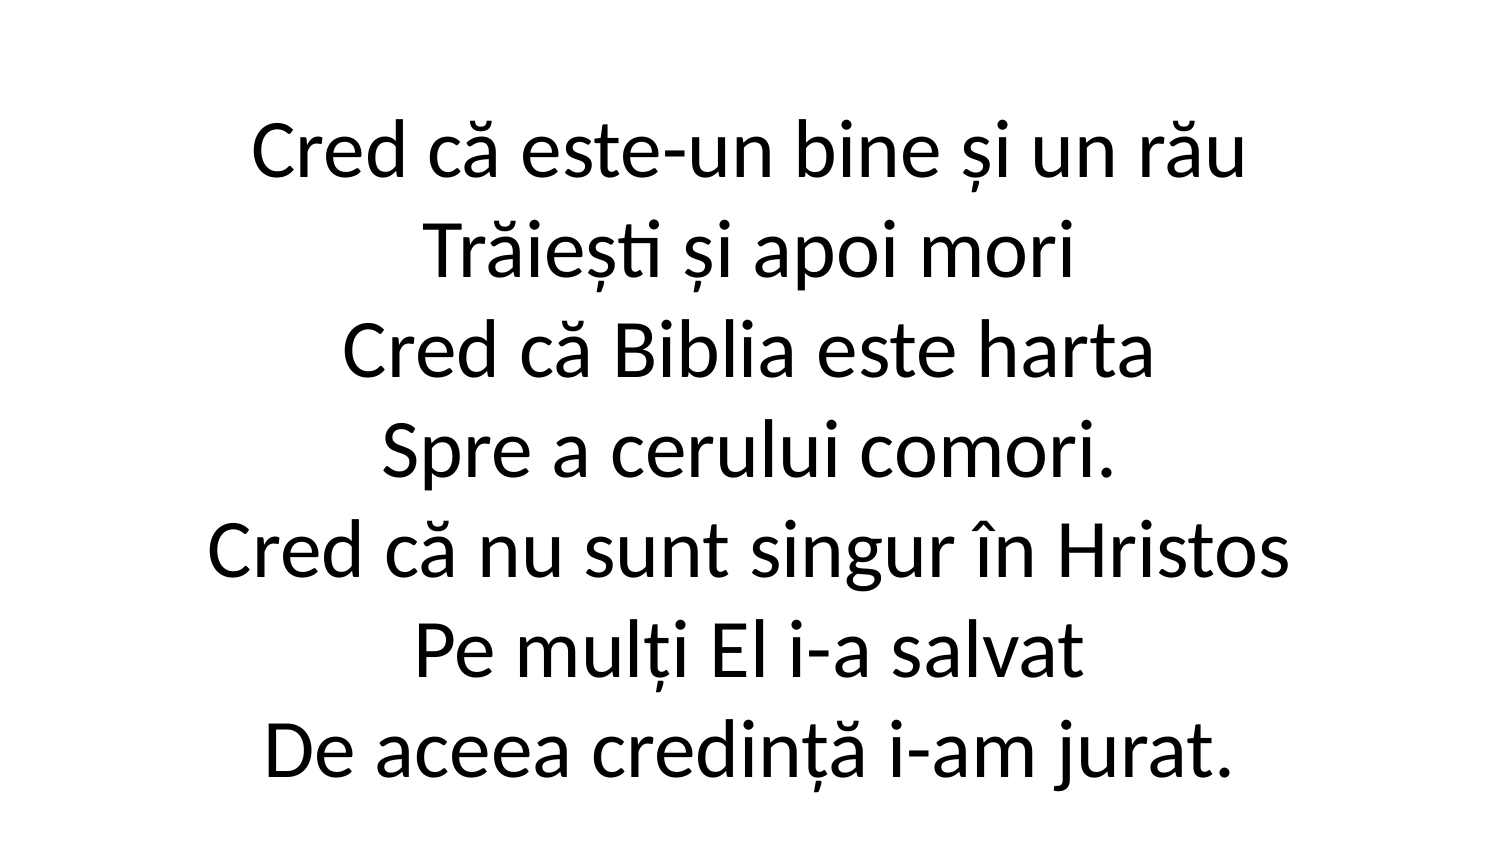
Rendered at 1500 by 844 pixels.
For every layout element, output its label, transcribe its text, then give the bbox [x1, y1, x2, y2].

text_box Cred că este-un bine și un rău Trăiești și apoi mori Cred că Biblia este harta Spre a cerului comori. Cred că nu sunt singur în Hristos Pe mulți El i-a salvat De aceea credință i-am jurat. [192, 42, 1308, 802]
